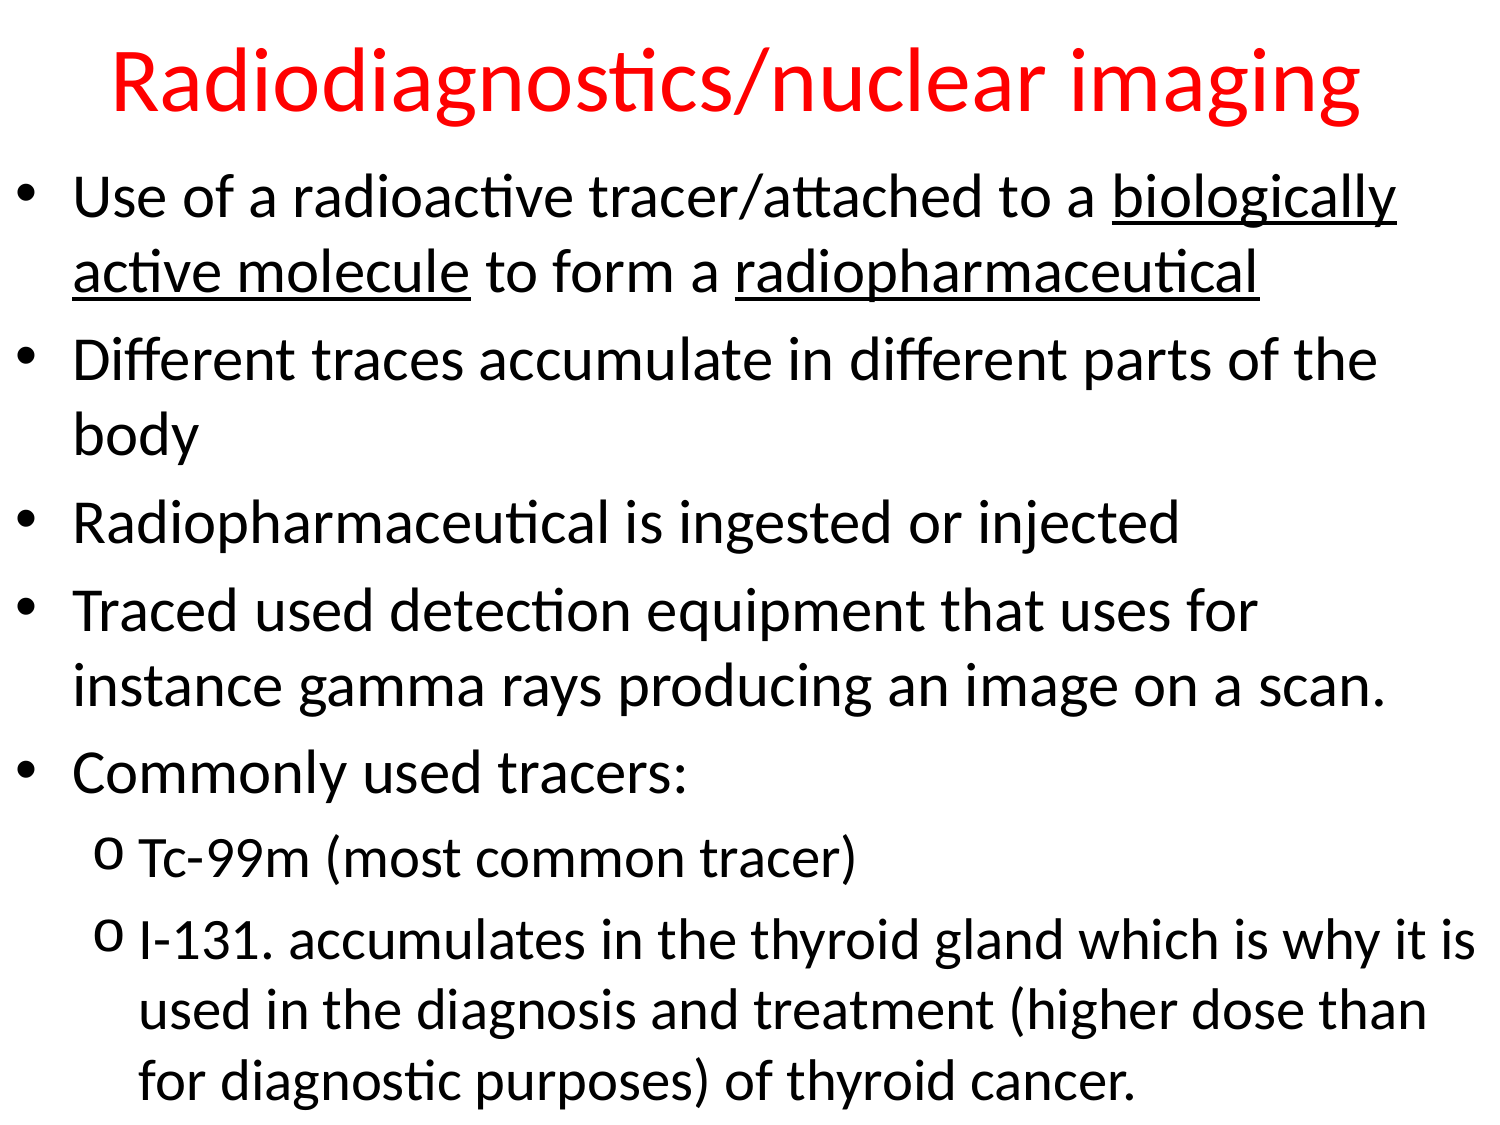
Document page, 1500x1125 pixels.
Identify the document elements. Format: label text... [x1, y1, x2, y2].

list Use of a radioactive tracer/attached to a biologically active molecule to form a radiopharmaceutical Different traces accumulate in different parts of the body Radiopharmaceutical is ingested or injected Traced used detection equipment that uses for instance gamma rays producing an image on a scan. Commonly used tracers: Tc-99m (most common tracer) I-131. accumulates in the thyroid gland which is why it is used in the diagnosis and treatment (higher dose than for diagnostic purposes) of thyroid cancer. [0, 147, 1500, 1125]
title Radiodiagnostics/nuclear imaging [0, 2, 1474, 147]
